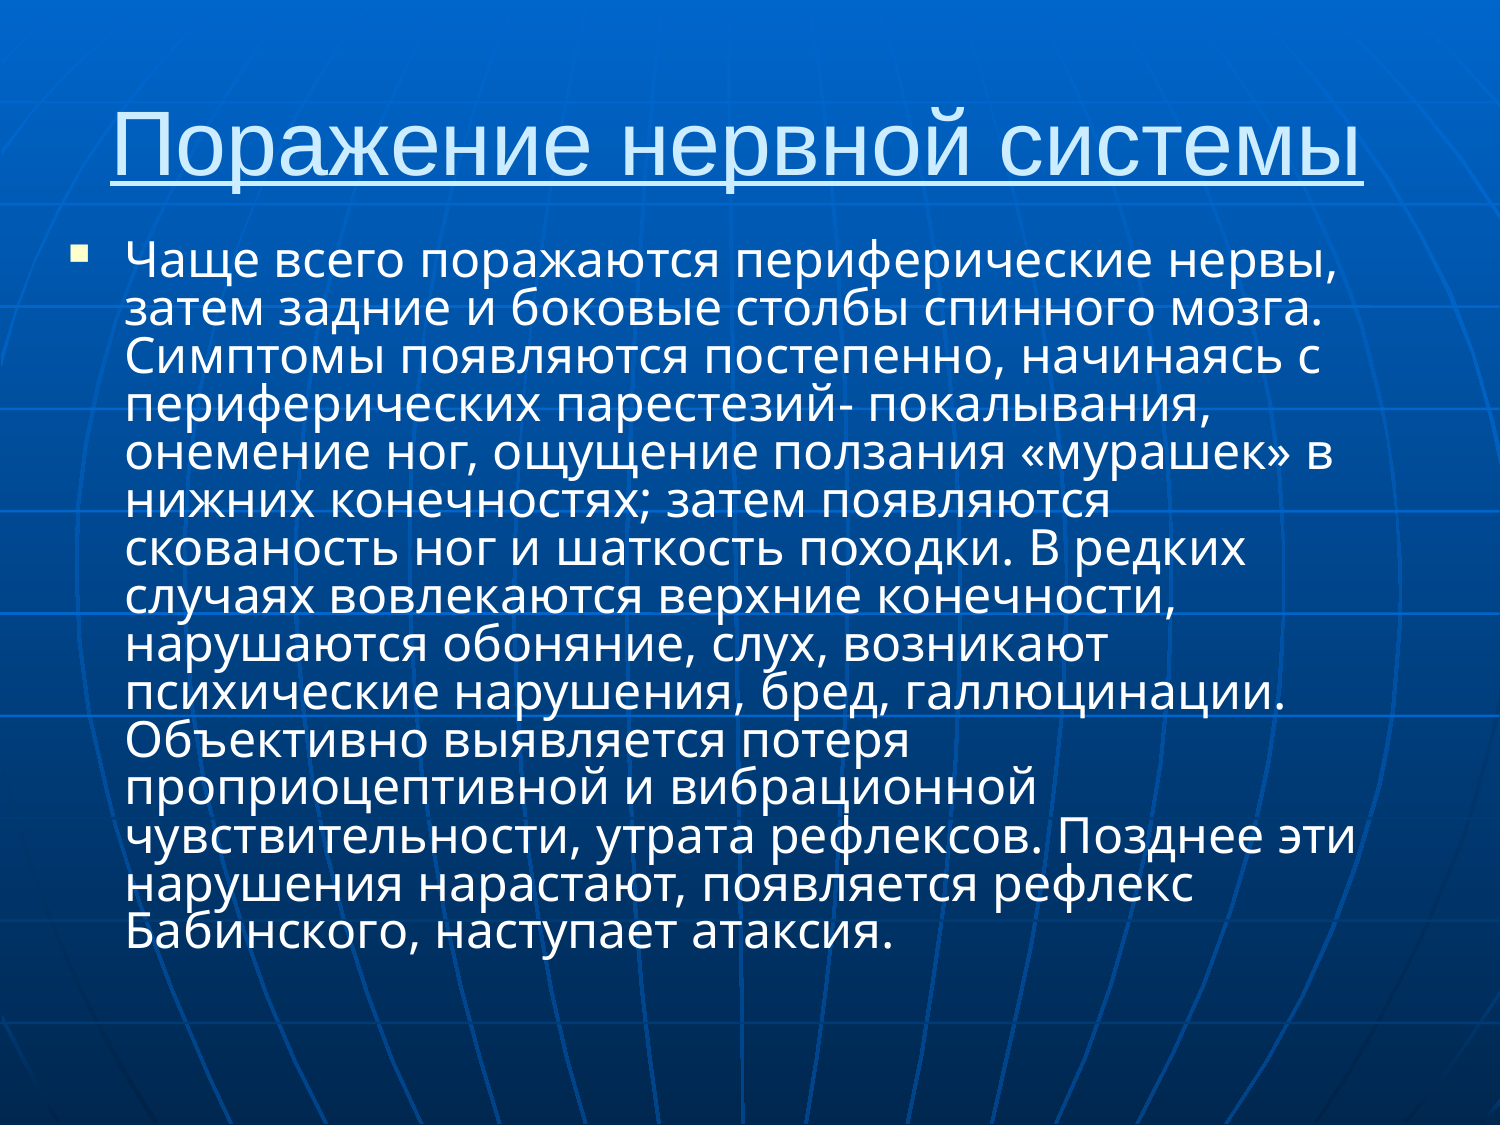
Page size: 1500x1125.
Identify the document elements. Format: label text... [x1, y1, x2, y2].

title Поражение нервной системы [74, 45, 1426, 233]
list Чаще всего поражаются периферические нервы, затем задние и боковые столбы спинного мозга. Симптомы появляются постепенно, начинаясь с периферических парестезий- покалывания, онемение ног, ощущение ползания «мурашек» в нижних конечностях; затем появляются скованость ног и шаткость походки. В редких случаях вовлекаются верхние конечности, нарушаются обоняние, слух, возникают психические нарушения, бред, галлюцинации. Объективно выявляется потеря проприоцептивной и вибрационной чувствительности, утрата рефлексов. Позднее эти нарушения нарастают, появляется рефлекс Бабинского, наступает атаксия. [52, 231, 1404, 1058]
